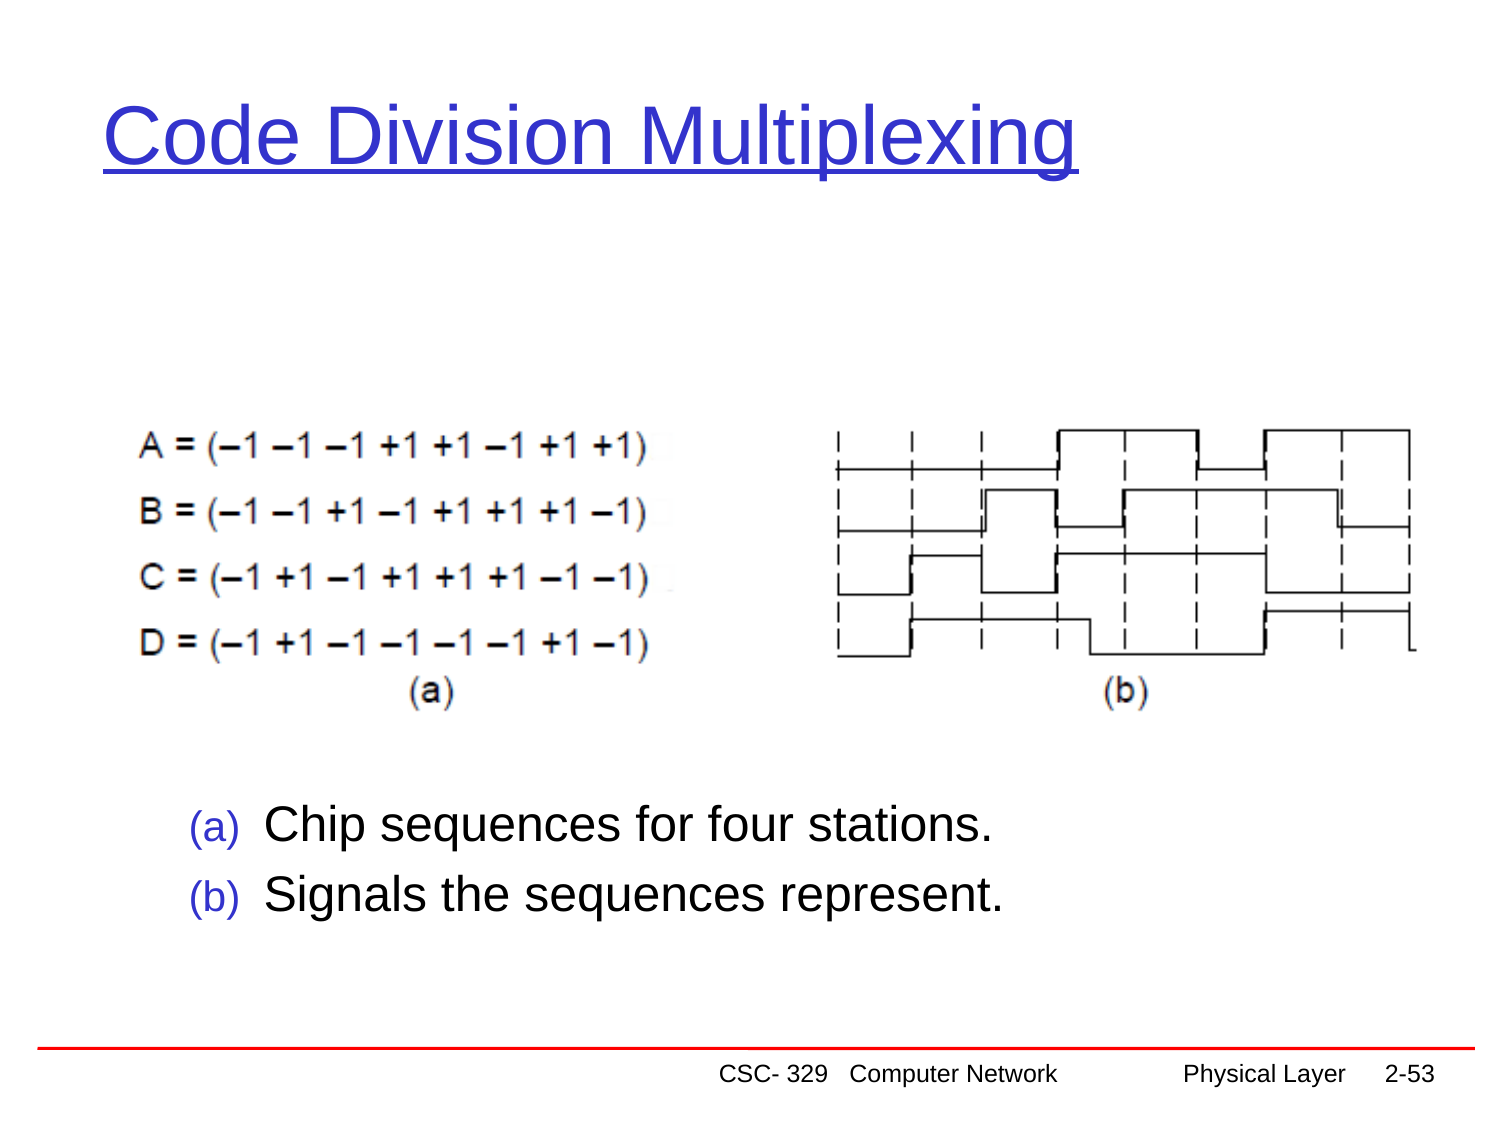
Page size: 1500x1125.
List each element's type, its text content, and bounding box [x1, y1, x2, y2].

slide_number 2-53 [1338, 1049, 1451, 1125]
title Code Division Multiplexing [87, 37, 1363, 225]
list Chip sequences for four stations. Signals the sequences represent. [173, 783, 1120, 972]
picture [92, 399, 1458, 738]
footer CSC- 329 Computer Network Physical Layer [627, 1049, 1338, 1125]
